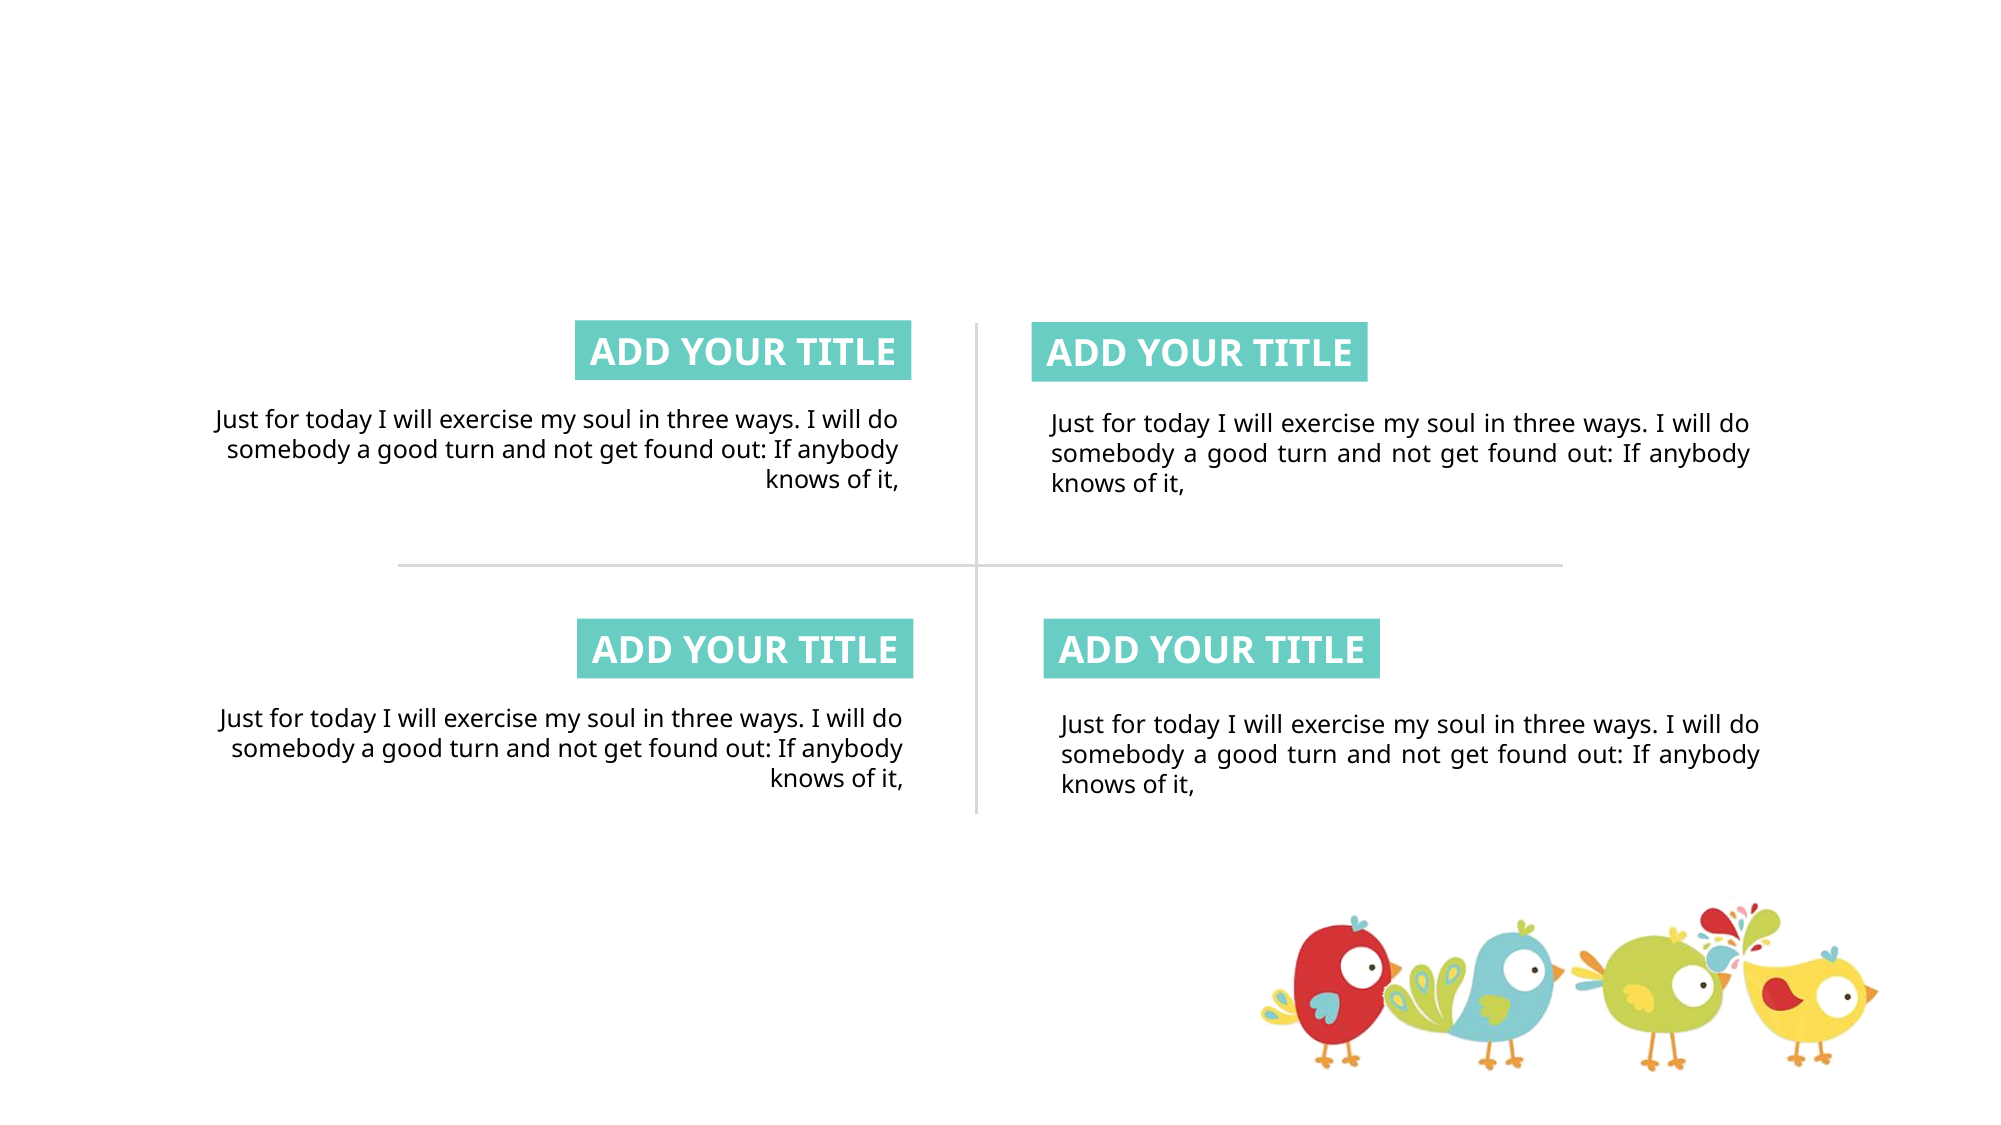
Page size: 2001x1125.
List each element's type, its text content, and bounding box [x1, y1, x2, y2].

text_box Just for today I will exercise my soul in three ways. I will do somebody a good turn and not get found out: If anybody knows of it, [1563, 701, 1777, 807]
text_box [397, 322, 1563, 814]
text_box Just for today I will exercise my soul in three ways. I will do somebody a good turn and not get found out: If anybody knows of it, [184, 396, 397, 501]
picture [1246, 889, 1895, 1086]
text_box Just for today I will exercise my soul in three ways. I will do somebody a good turn and not get found out: If anybody knows of it, [188, 694, 397, 800]
text_box Just for today I will exercise my soul in three ways. I will do somebody a good turn and not get found out: If anybody knows of it, [1563, 400, 1767, 506]
